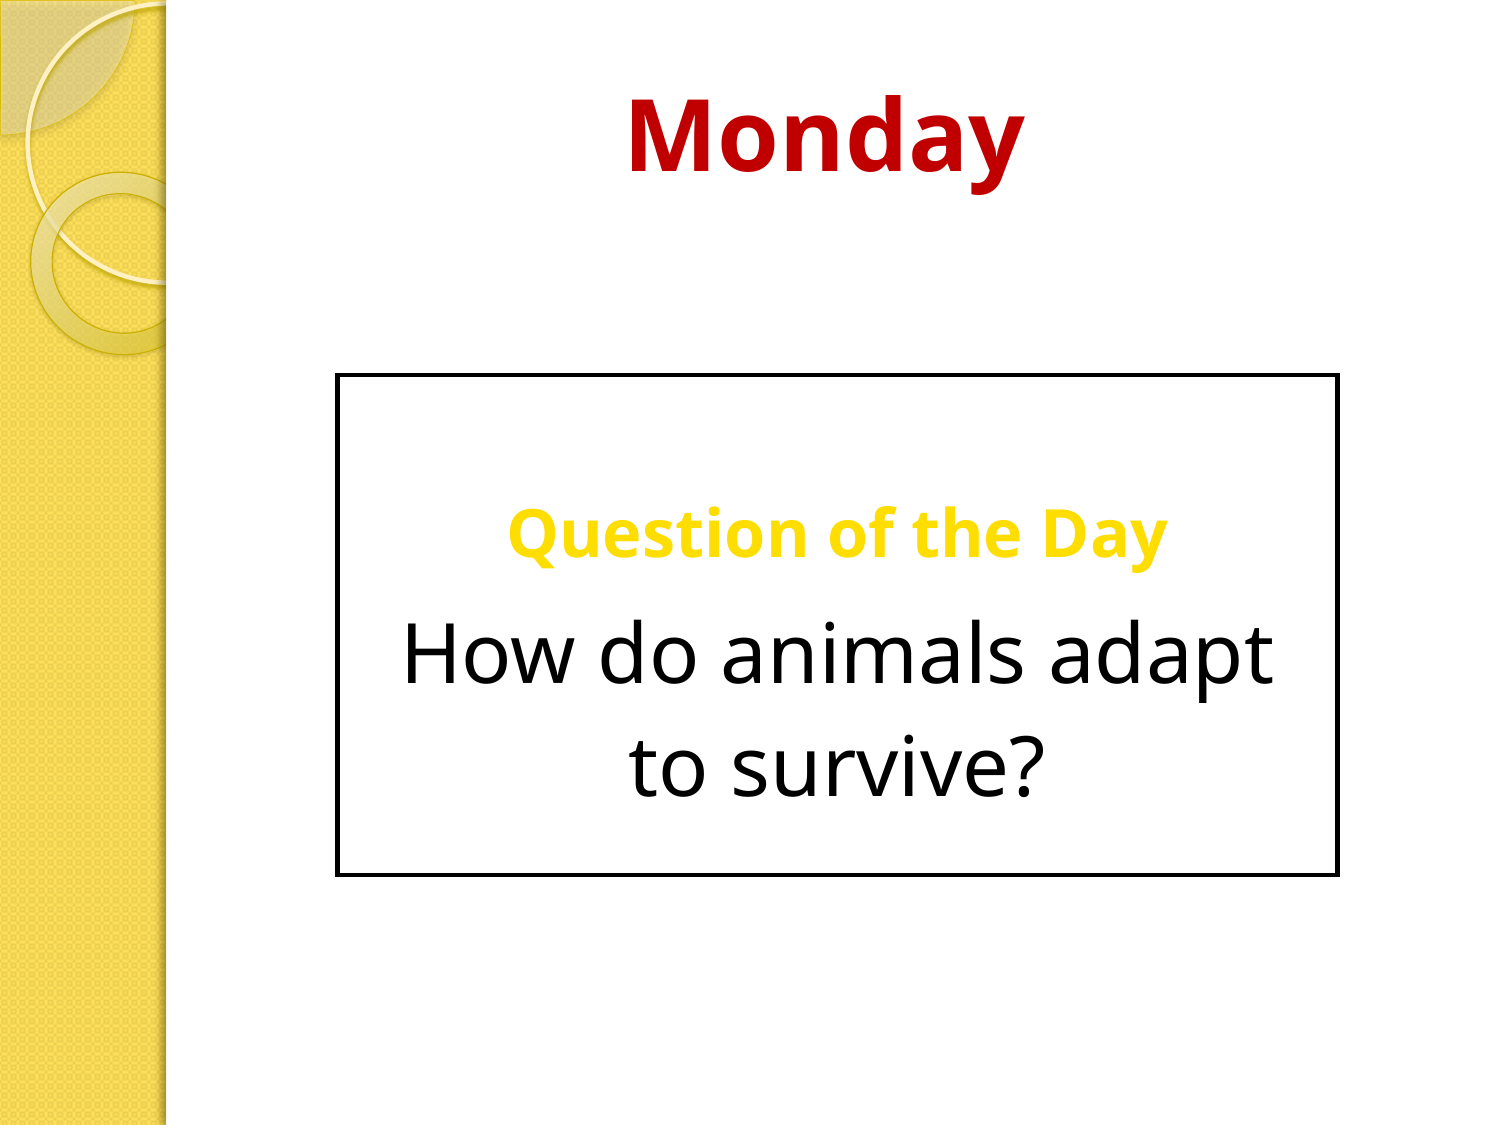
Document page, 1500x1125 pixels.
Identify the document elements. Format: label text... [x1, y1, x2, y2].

title Monday [225, 62, 1425, 200]
table_header Question of the Day How do animals adapt to survive? [340, 377, 1335, 873]
